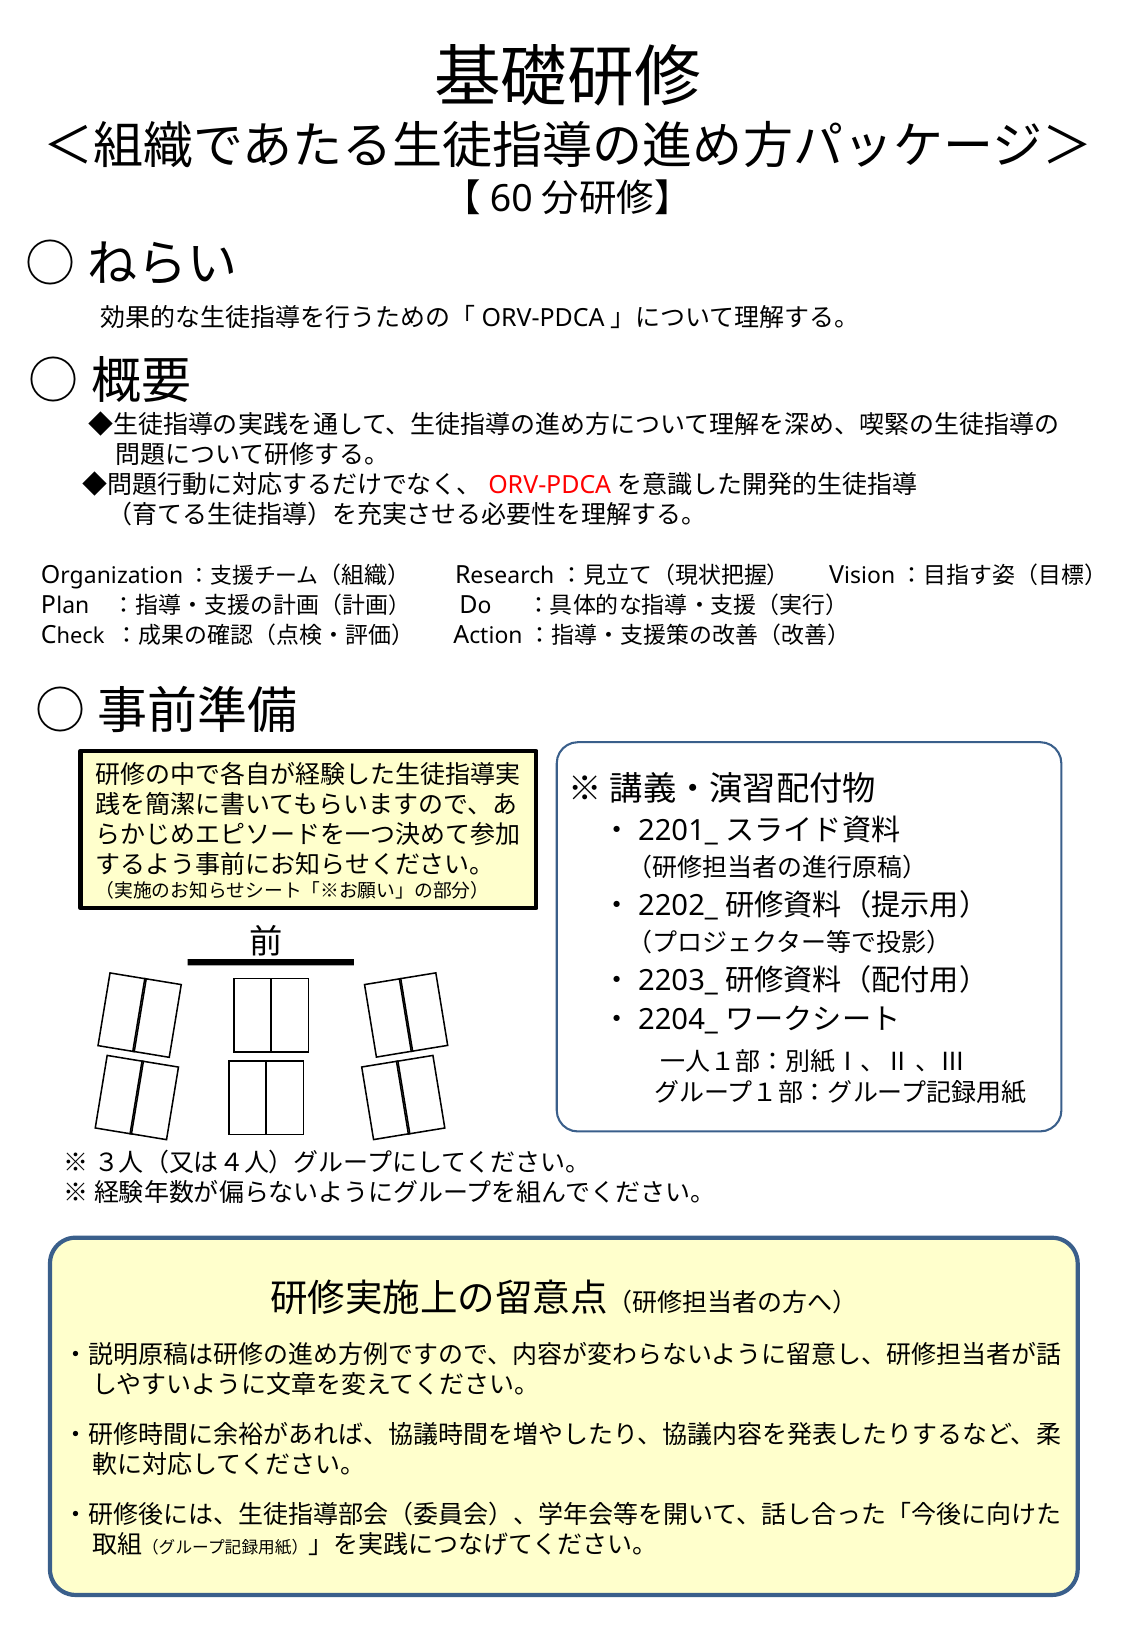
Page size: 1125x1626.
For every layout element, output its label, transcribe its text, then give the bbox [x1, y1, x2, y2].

text_box ○ねらい [10, 224, 253, 299]
text_box ○事前準備 [20, 670, 313, 746]
text_box 研修の中で各自が経験した生徒指導実践を簡潔に書いてもらいますので、あらかじめエピソードを一つ決めて参加するよう事前にお知らせください。（実施のお知らせシート「※お願い」の部分） [80, 751, 537, 909]
text_box ◆生徒指導の実践を通して、生徒指導の進め方について理解を深め、喫緊の生徒指導の 問題について研修する。 ◆問題行動に対応するだけでなく、ORV-PDCAを意識した開発的生徒指導 （育てる生徒指導）を充実させる必要性を理解する。 Organization：支援チーム（組織） Research：見立て（現状把握） Vision：目指す姿（目標） Plan ：指導・支援の計画（計画） Do ：具体的な指導・支援（実行） Check ：成果の確認（点検・評価） Action：指導・支援策の改善（改善） [26, 401, 1125, 656]
text_box ○概要 [14, 340, 206, 416]
text_box ※３人（又は４人）グループにしてください。 ※経験年数が偏らないようにグループを組んでください。 [48, 1138, 858, 1214]
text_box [100, 912, 443, 1135]
text_box 効果的な生徒指導を行うための「ORV-PDCA」について理解する。 [85, 294, 1090, 339]
text_box 研修実施上の留意点（研修担当者の方へ） ・説明原稿は研修の進め方例ですので、内容が変わらないように留意し、研修担当者が話しやすいように文章を変えてください。 ・研修時間に余裕があれば、協議時間を増やしたり、協議内容を発表したりするなど、柔軟に対応してください。 ・研修後には、生徒指導部会（委員会）、学年会等を開いて、話し合った「今後に向けた取組（グループ記録用紙）」を実践につなげてください。 [47, 1235, 1080, 1598]
text_box 基礎研修 ＜組織であたる生徒指導の進め方パッケージ＞ 【60分研修】 [5, 26, 1125, 320]
text_box ※講義・演習配付物 ・2201_スライド資料 （研修担当者の進行原稿） ・2202_研修資料（提示用） （プロジェクター等で投影） ・2203_研修資料（配付用） ・2204_ワークシート 一人１部：別紙Ⅰ、Ⅱ 、Ⅲ グループ１部：グループ記録用紙 [554, 740, 1064, 1134]
